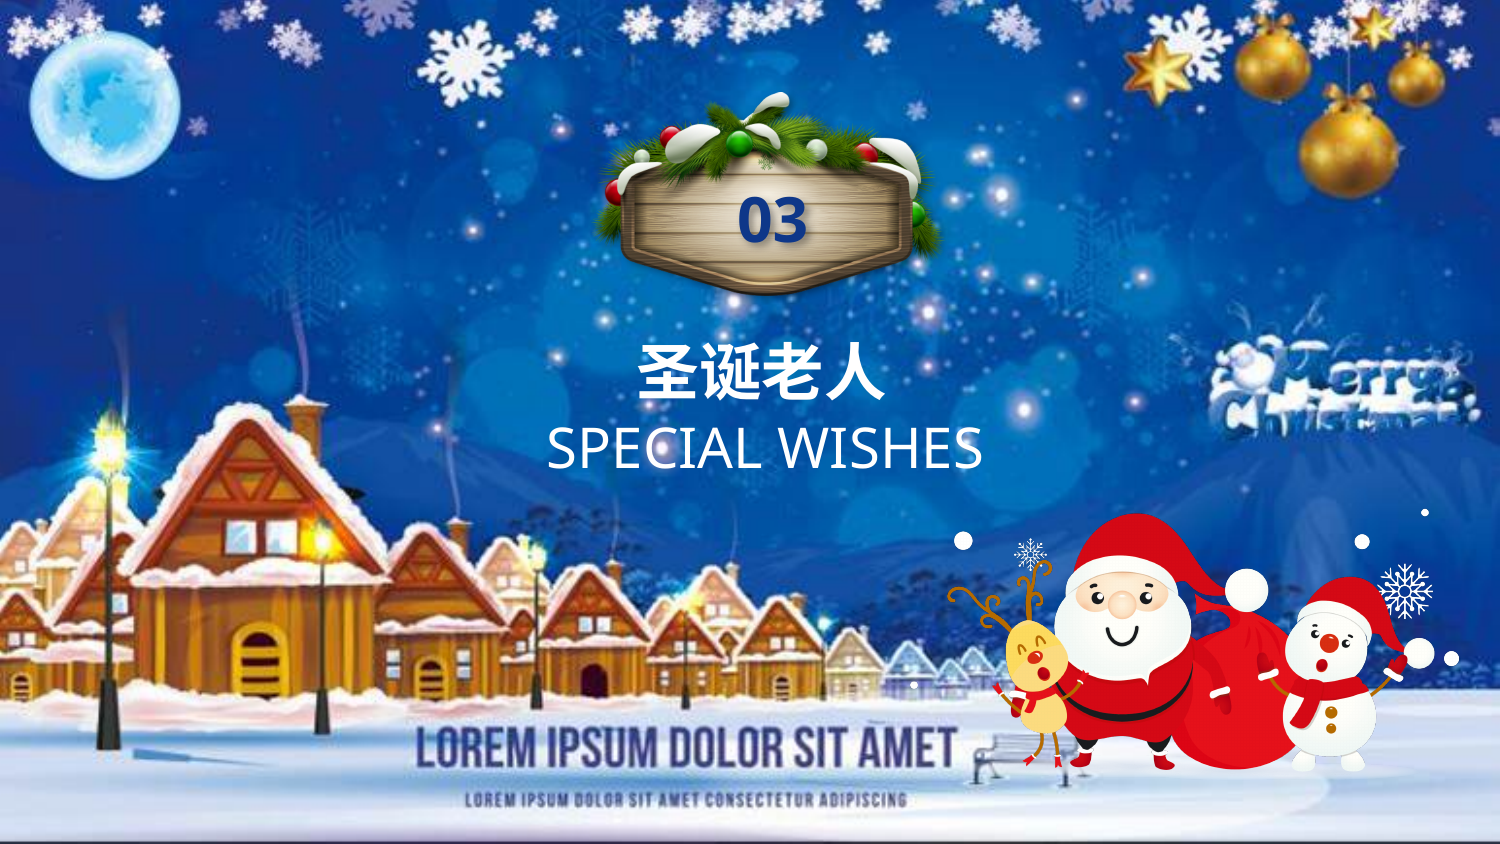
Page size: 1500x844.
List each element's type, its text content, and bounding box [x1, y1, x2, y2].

picture [0, 0, 1500, 844]
text_box SPECIAL WISHES [532, 405, 999, 488]
text_box 圣诞老人 [621, 325, 902, 415]
